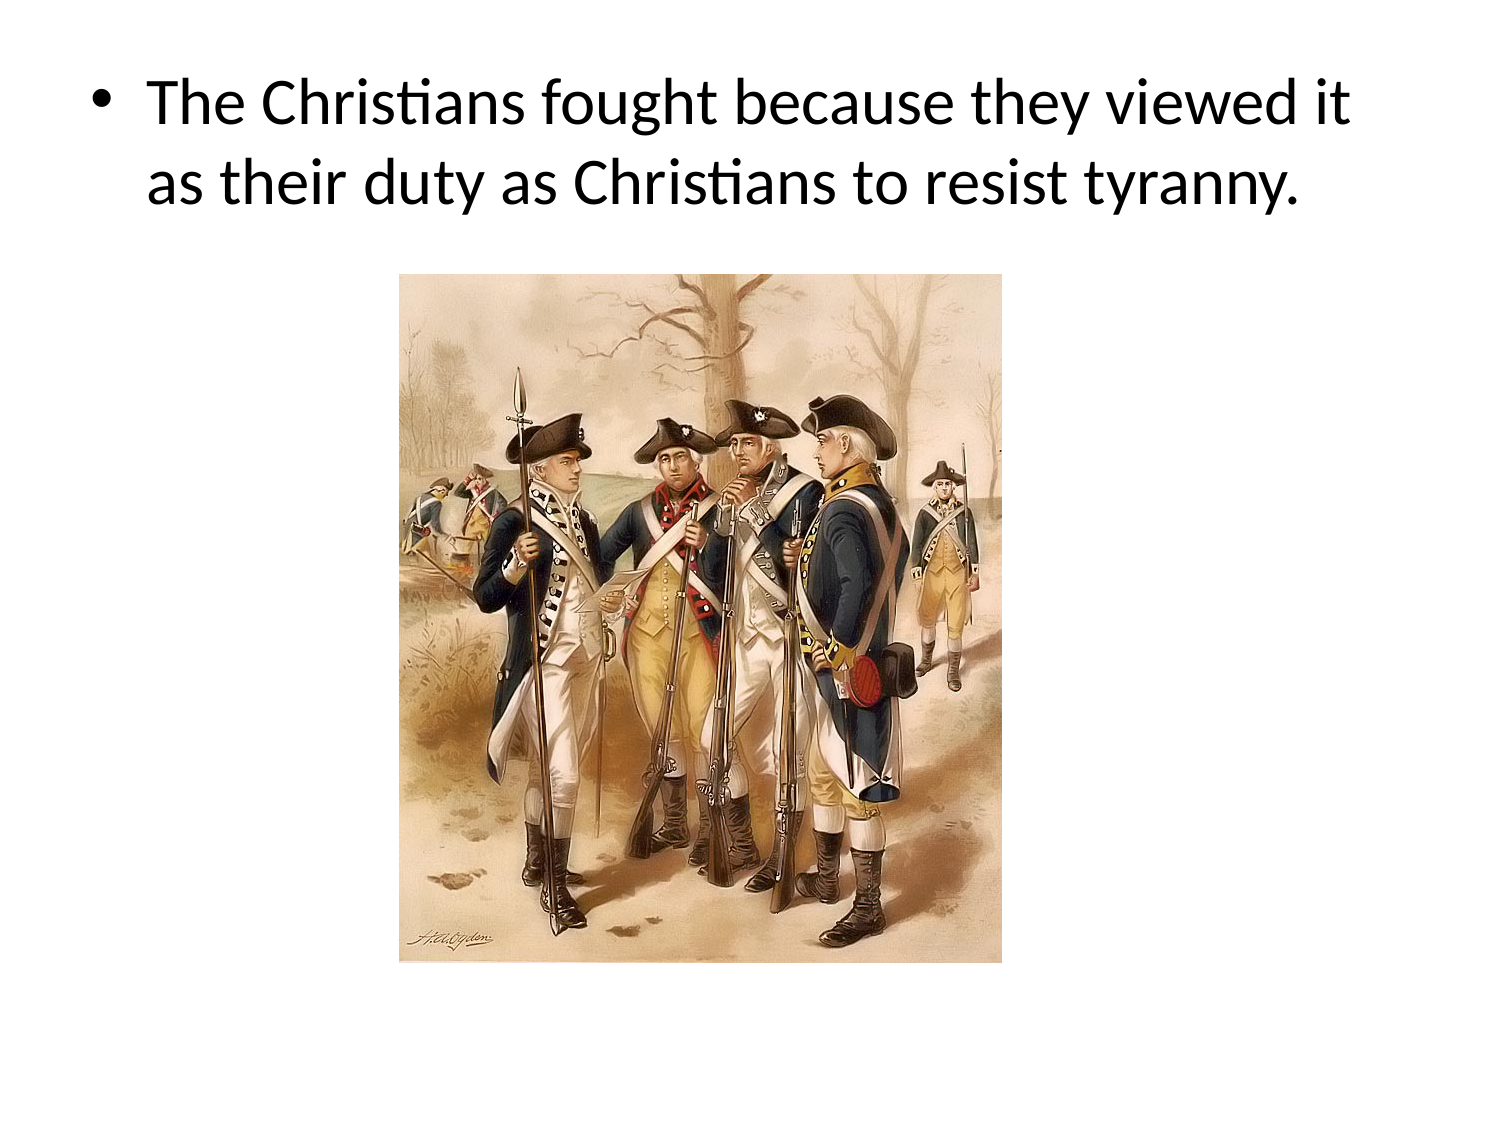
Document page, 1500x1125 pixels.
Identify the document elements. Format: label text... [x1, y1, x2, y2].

list The Christians fought because they viewed it as their duty as Christians to resist tyranny. [75, 50, 1425, 313]
picture [399, 274, 1003, 963]
